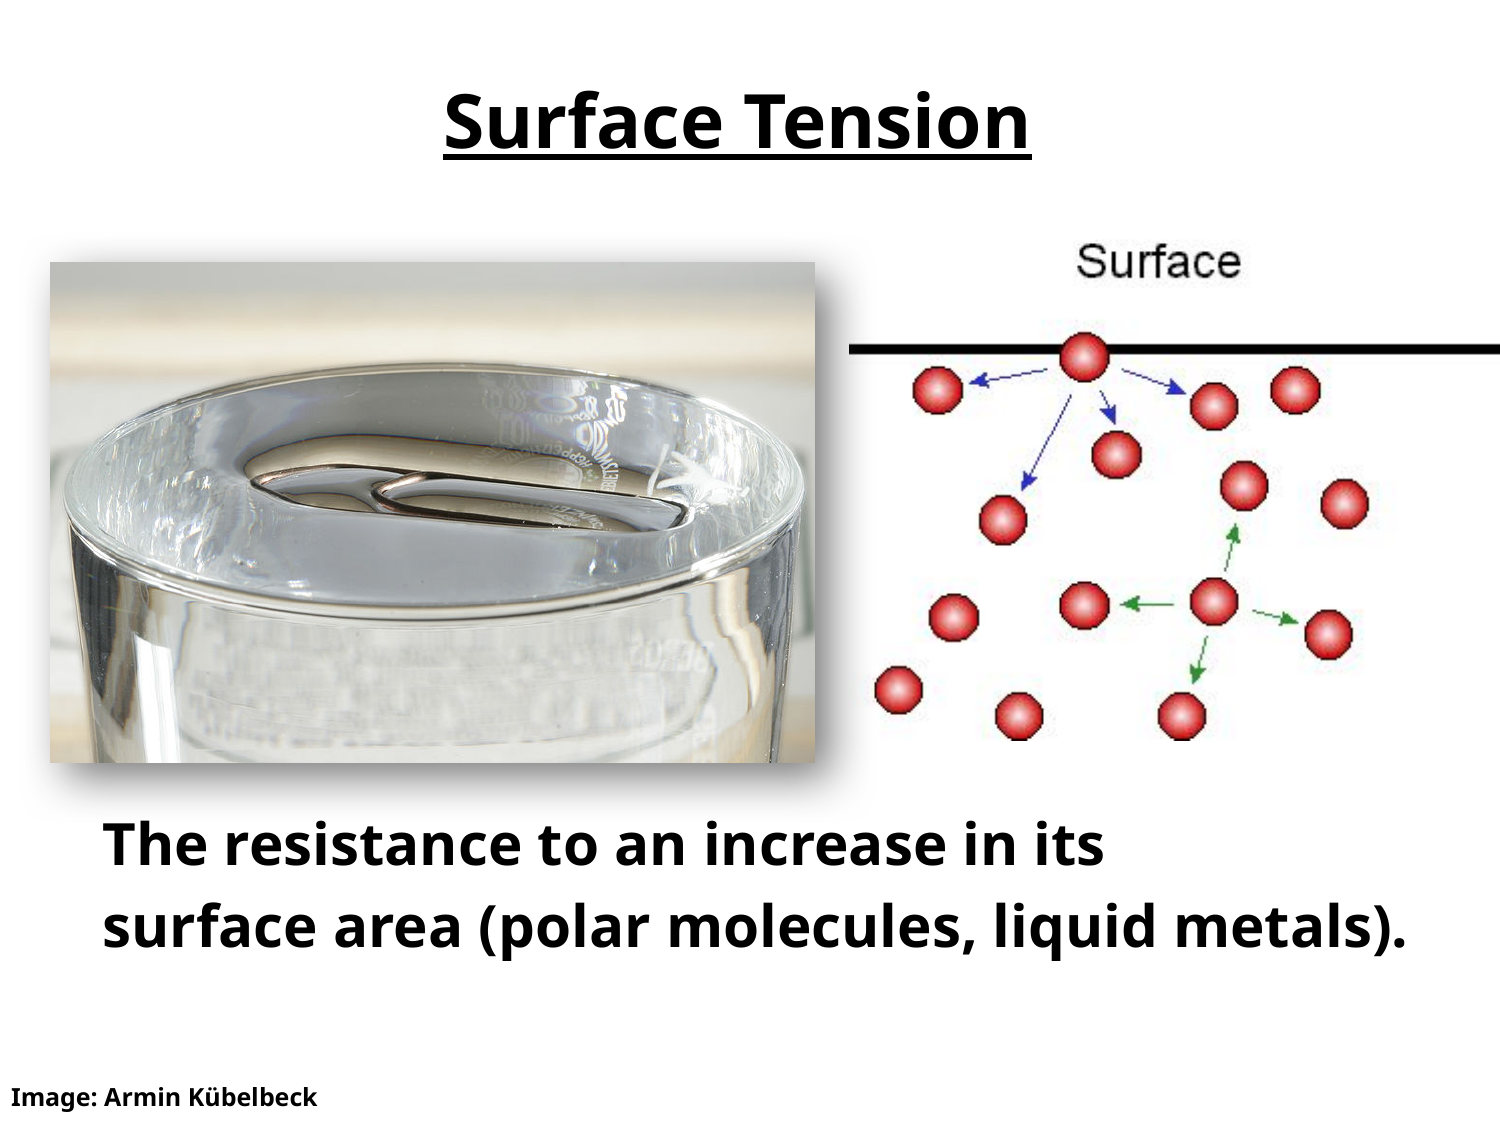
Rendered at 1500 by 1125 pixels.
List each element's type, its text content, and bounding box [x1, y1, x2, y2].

title Surface Tension [87, 37, 1388, 201]
picture [49, 262, 816, 763]
text_box Image: Armin Kübelbeck [0, 1074, 334, 1120]
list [849, 224, 1500, 741]
list The resistance to an increase in its surface area (polar molecules, liquid metals). [87, 799, 1488, 976]
